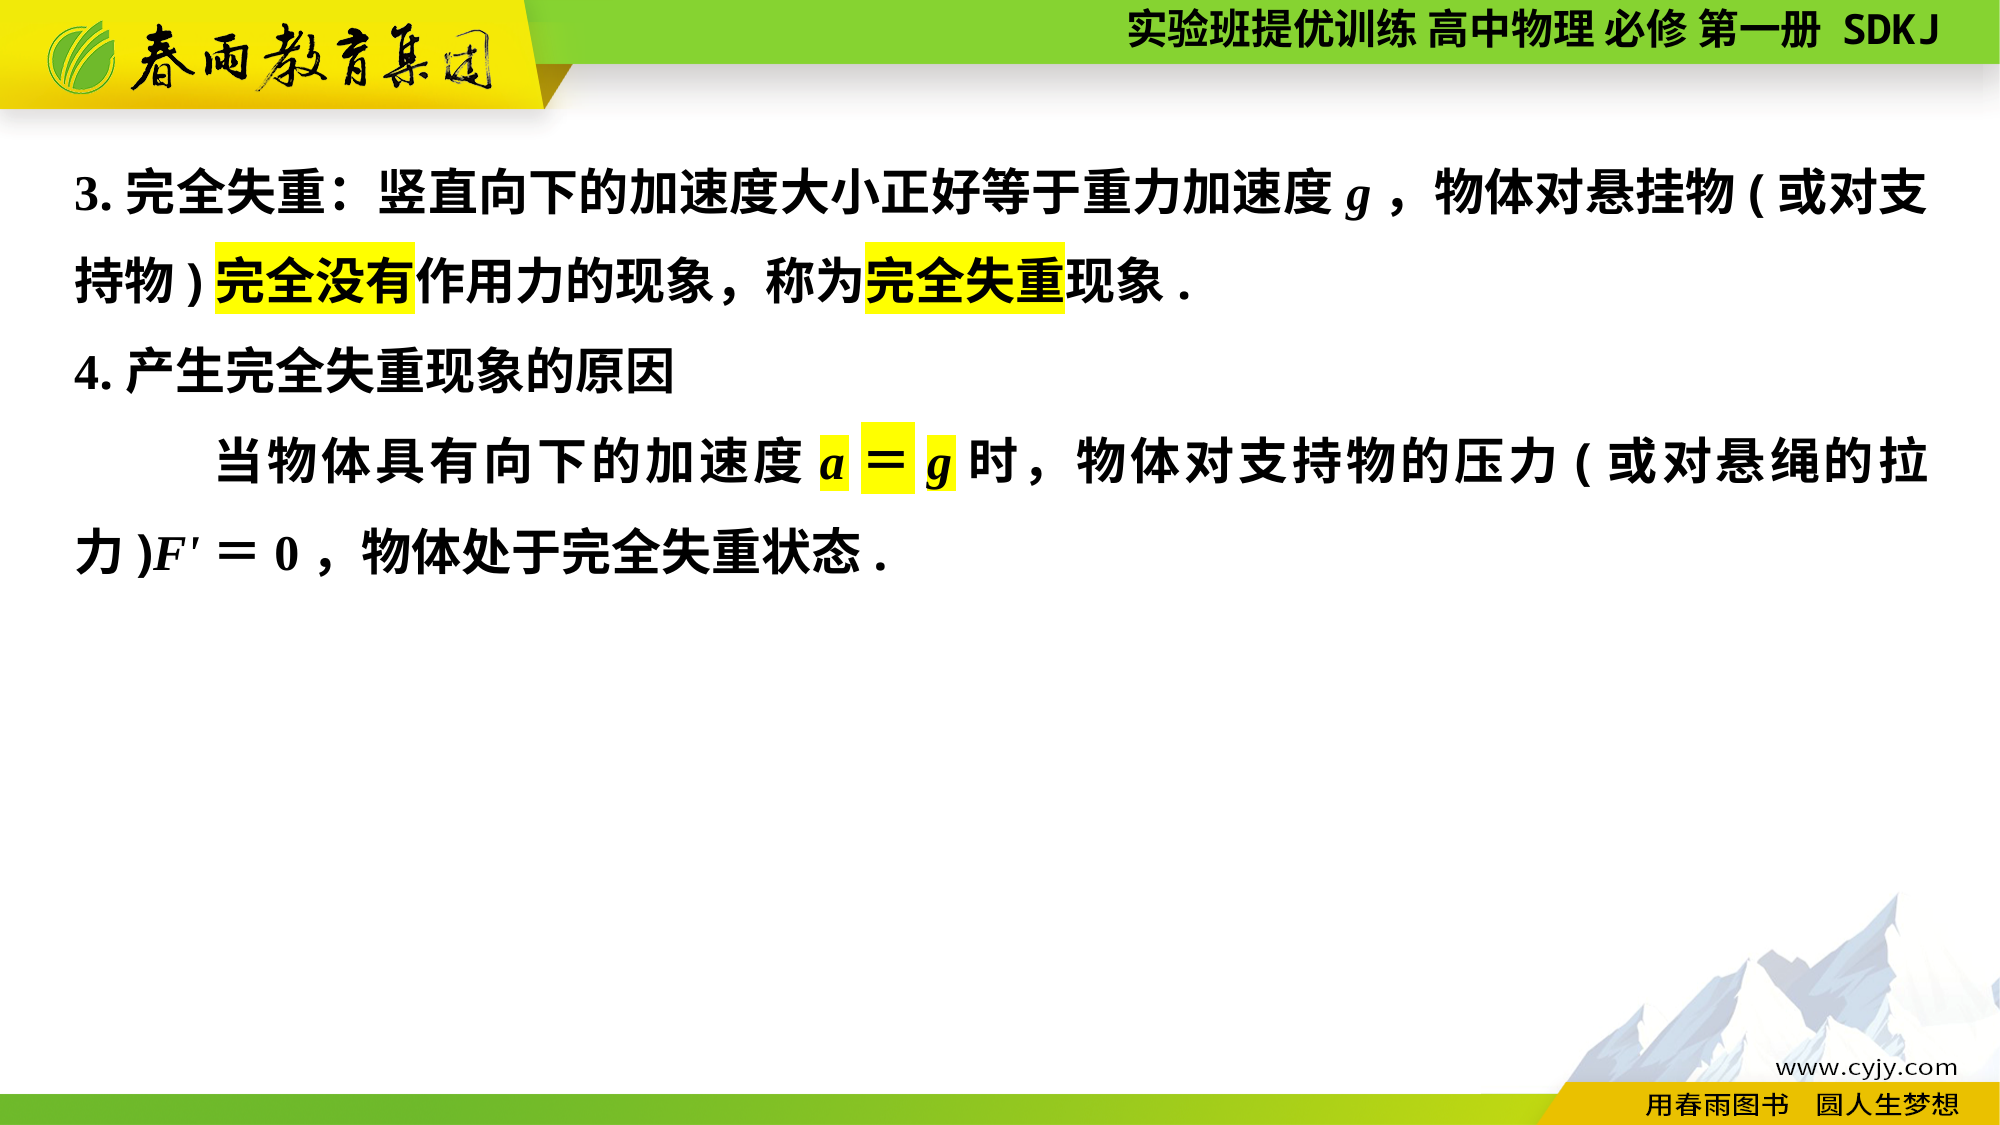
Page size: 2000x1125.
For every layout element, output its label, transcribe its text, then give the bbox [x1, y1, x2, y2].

picture [0, 0, 2000, 1125]
list 3.完全失重：竖直向下的加速度大小正好等于重力加速度g，物体对悬挂物(或对支持物)完全没有作用力的现象，称为完全失重现象. 4.产生完全失重现象的原因 当物体具有向下的加速度a＝g时，物体对支持物的压力(或对悬绳的拉力)F'＝0，物体处于完全失重状态. [59, 122, 1944, 592]
